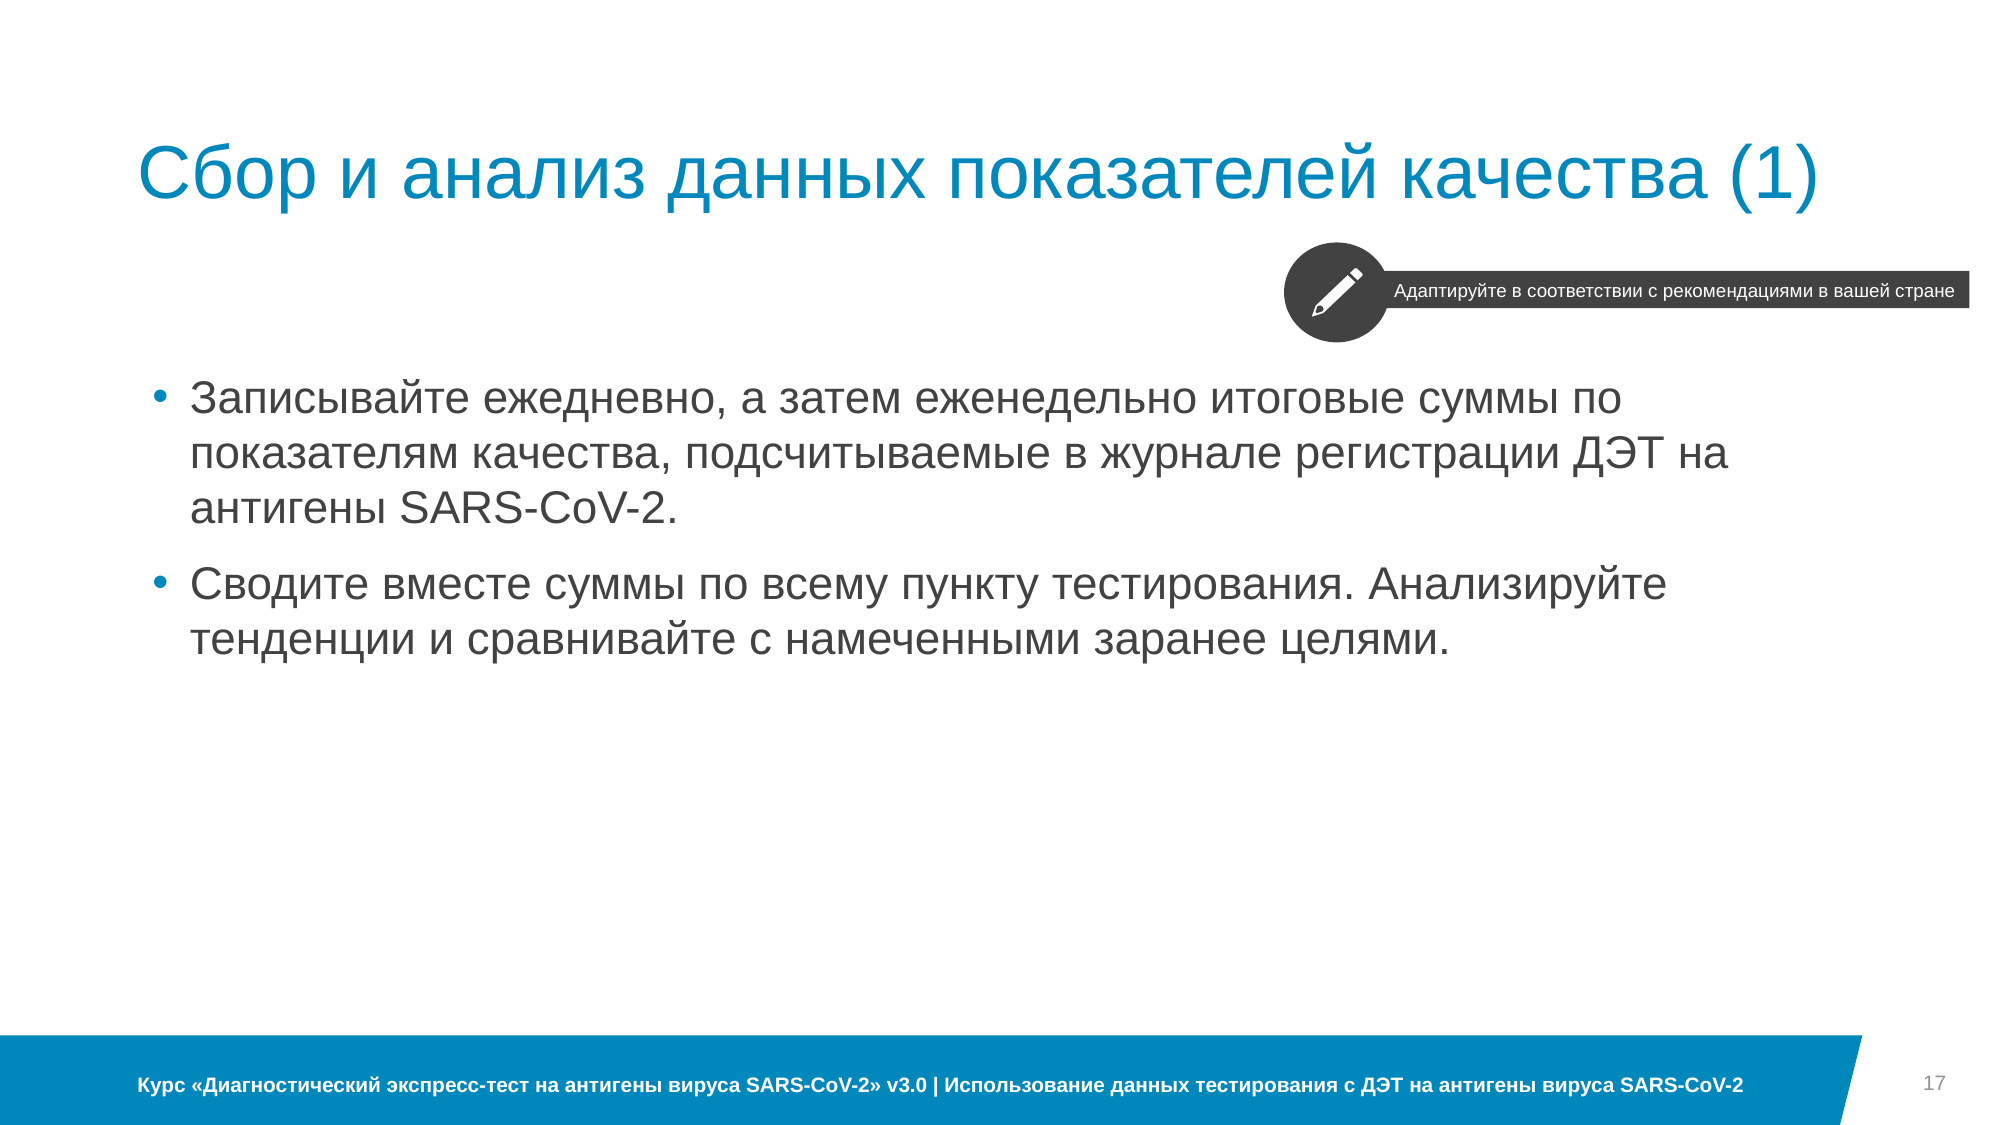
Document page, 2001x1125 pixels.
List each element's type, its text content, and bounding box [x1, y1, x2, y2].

slide_number 17 [1862, 1035, 1947, 1125]
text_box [1285, 243, 1970, 342]
title Сбор и анализ данных показателей качества (1) [137, 59, 1863, 215]
footer Курс «Диагностический экспресс-тест на антигены вируса SARS-CoV-2» v3.0 | Использование данных тестирования с ДЭТ на антигены вируса SARS-CoV-2 [137, 1042, 1815, 1125]
list Записывайте ежедневно, а затем еженедельно итоговые суммы по показателям качества, подсчитываемые в журнале регистрации ДЭТ на антигены SARS-CoV-2. Сводите вместе суммы по всему пункту тестирования. Анализируйте тенденции и сравнивайте с намеченными заранее целями. [137, 284, 1863, 1014]
